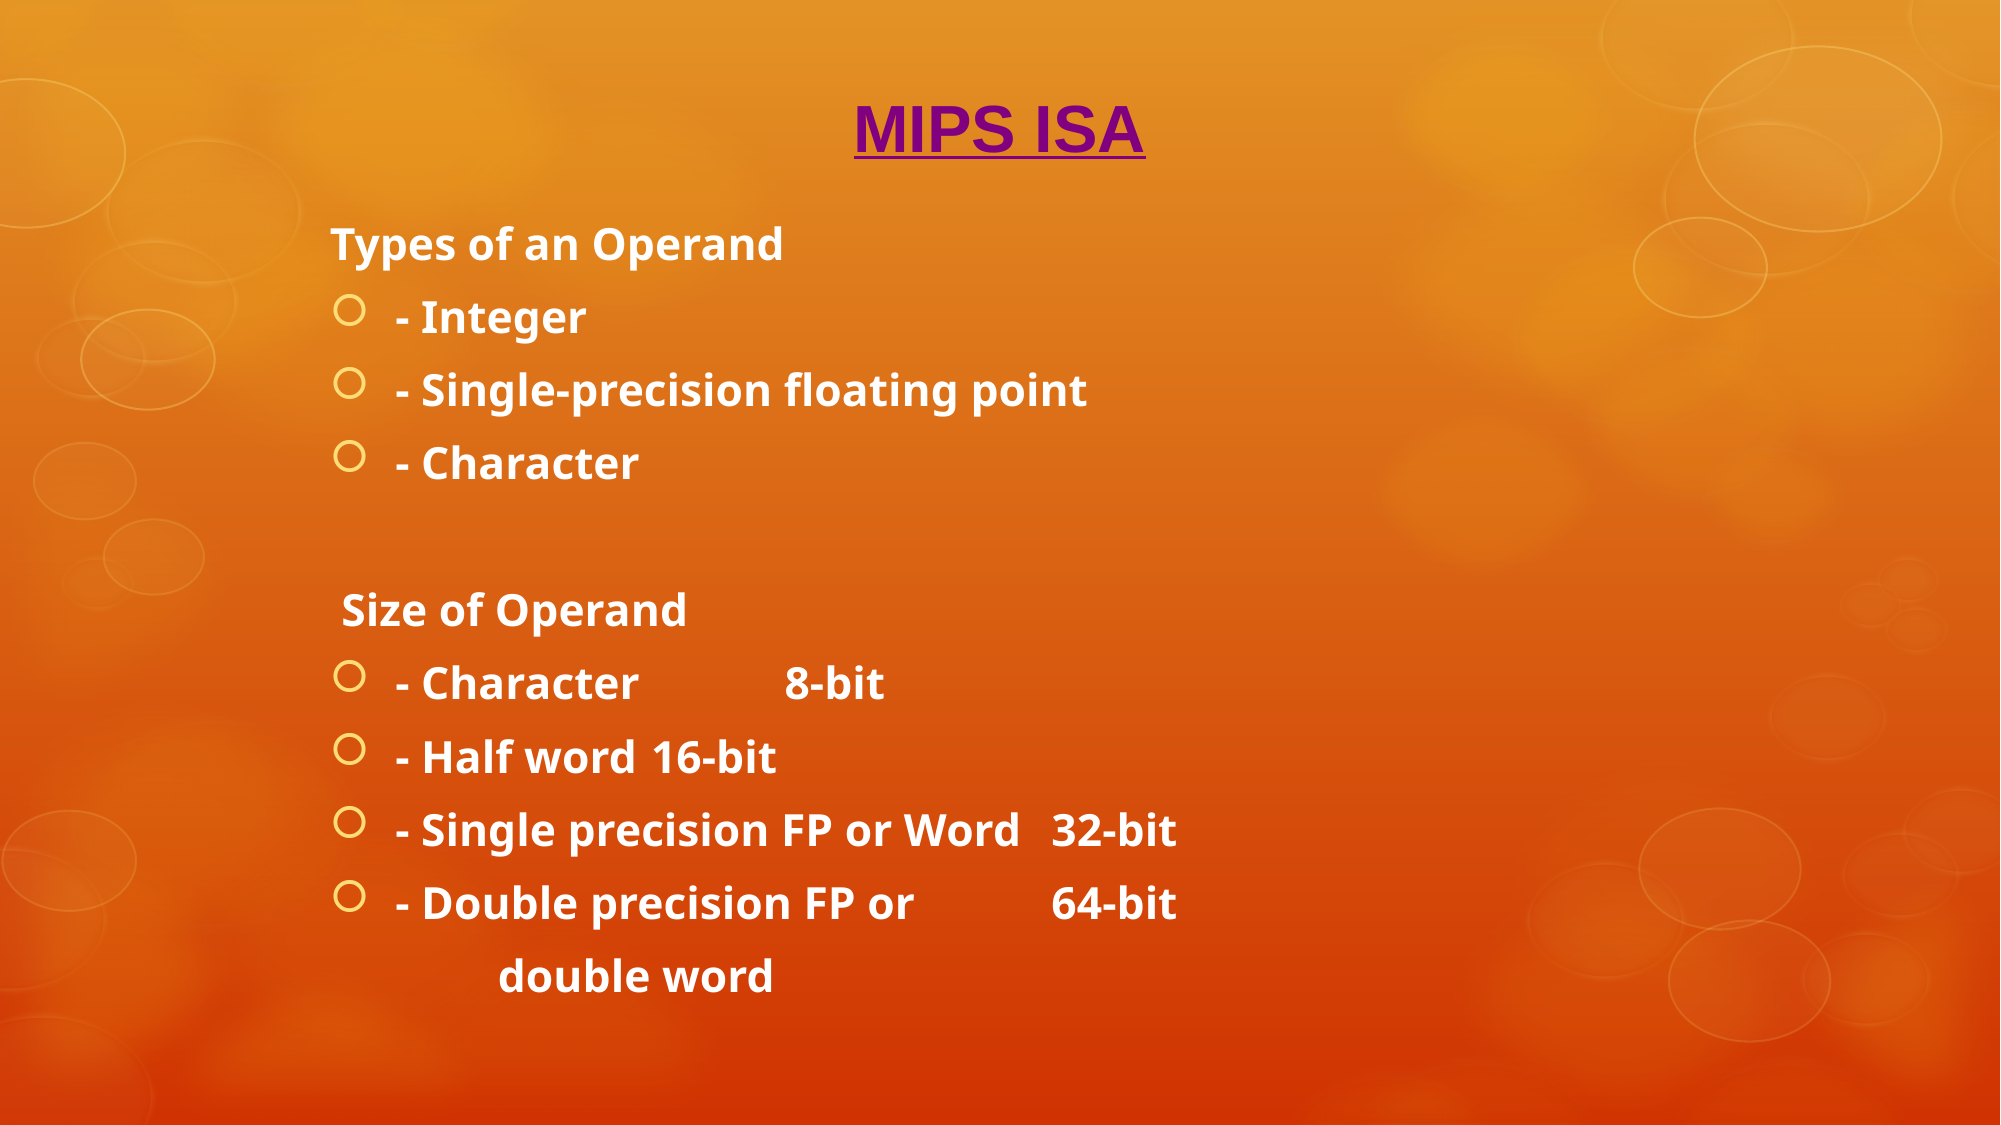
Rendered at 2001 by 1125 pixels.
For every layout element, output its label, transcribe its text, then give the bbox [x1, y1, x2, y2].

text_box MIPS ISA [249, 78, 1750, 173]
list Types of an Operand - Integer - Single-precision floating point - Character Size of Operand - Character 8-bit - Half word 16-bit - Single precision FP or Word 32-bit - Double precision FP or 64-bit double word [314, 208, 1721, 1024]
